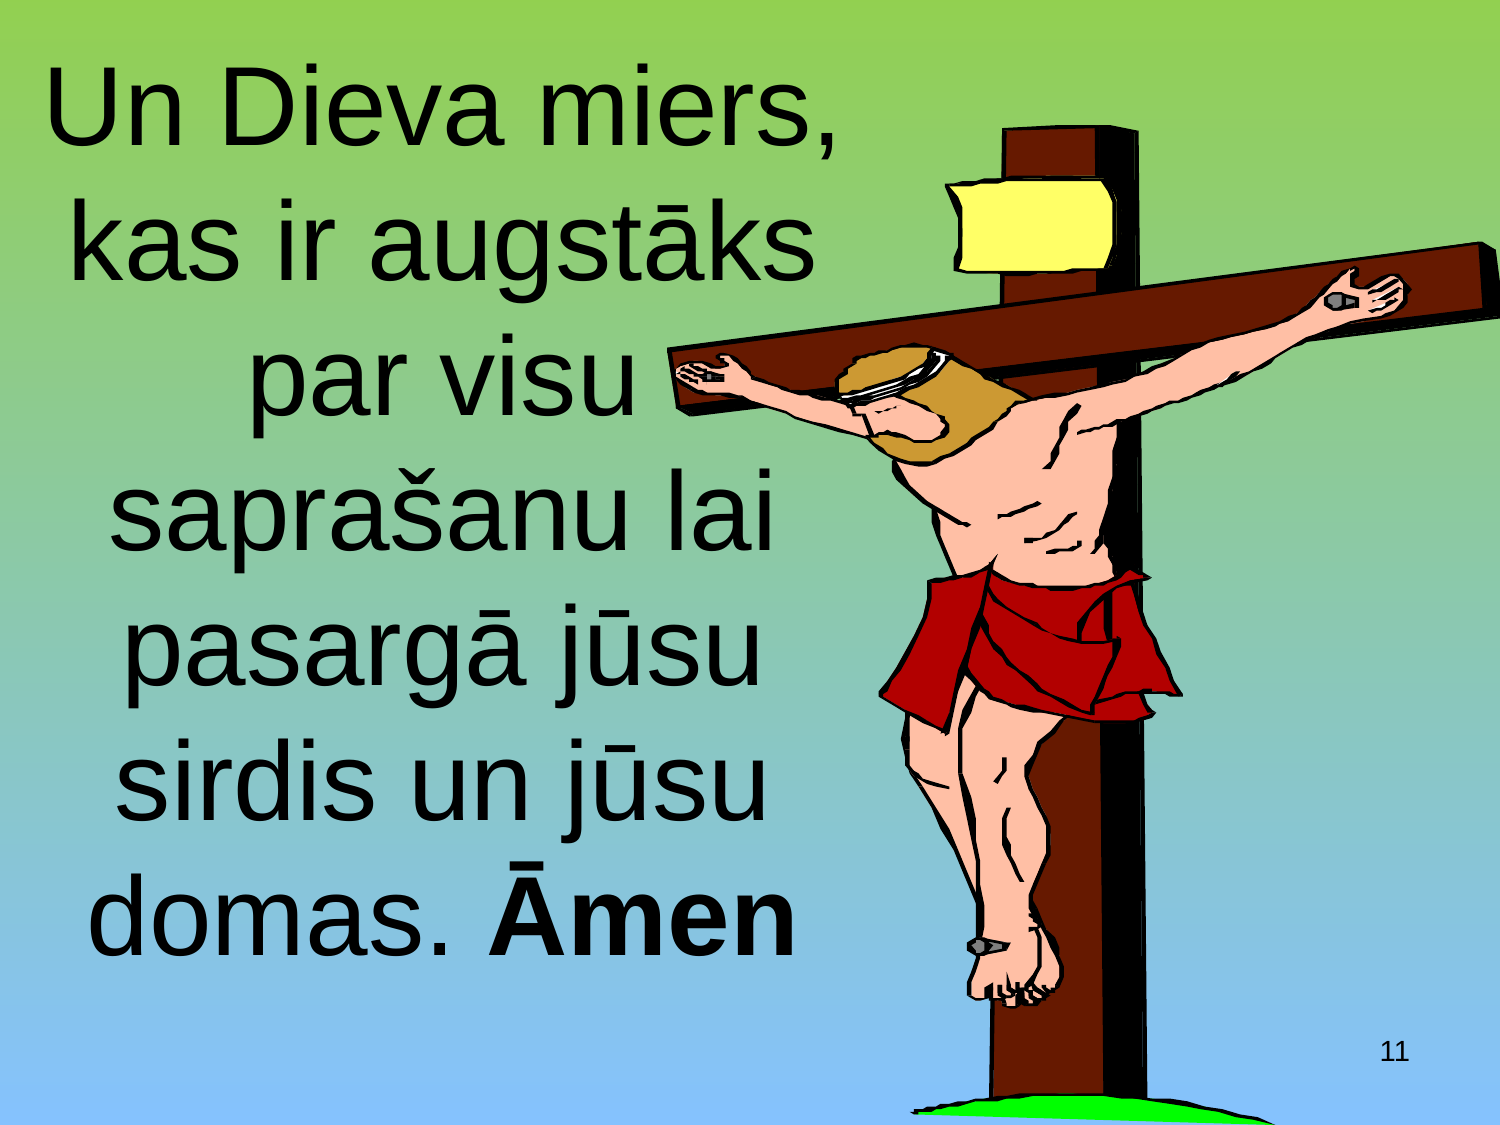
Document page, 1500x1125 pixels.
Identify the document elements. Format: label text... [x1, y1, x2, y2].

picture [662, 125, 1500, 1125]
title Un Dieva miers, kas ir augstāks par visu saprašanu lai pasargā jūsu sirdis un jūsu domas. Āmen [17, 479, 657, 668]
